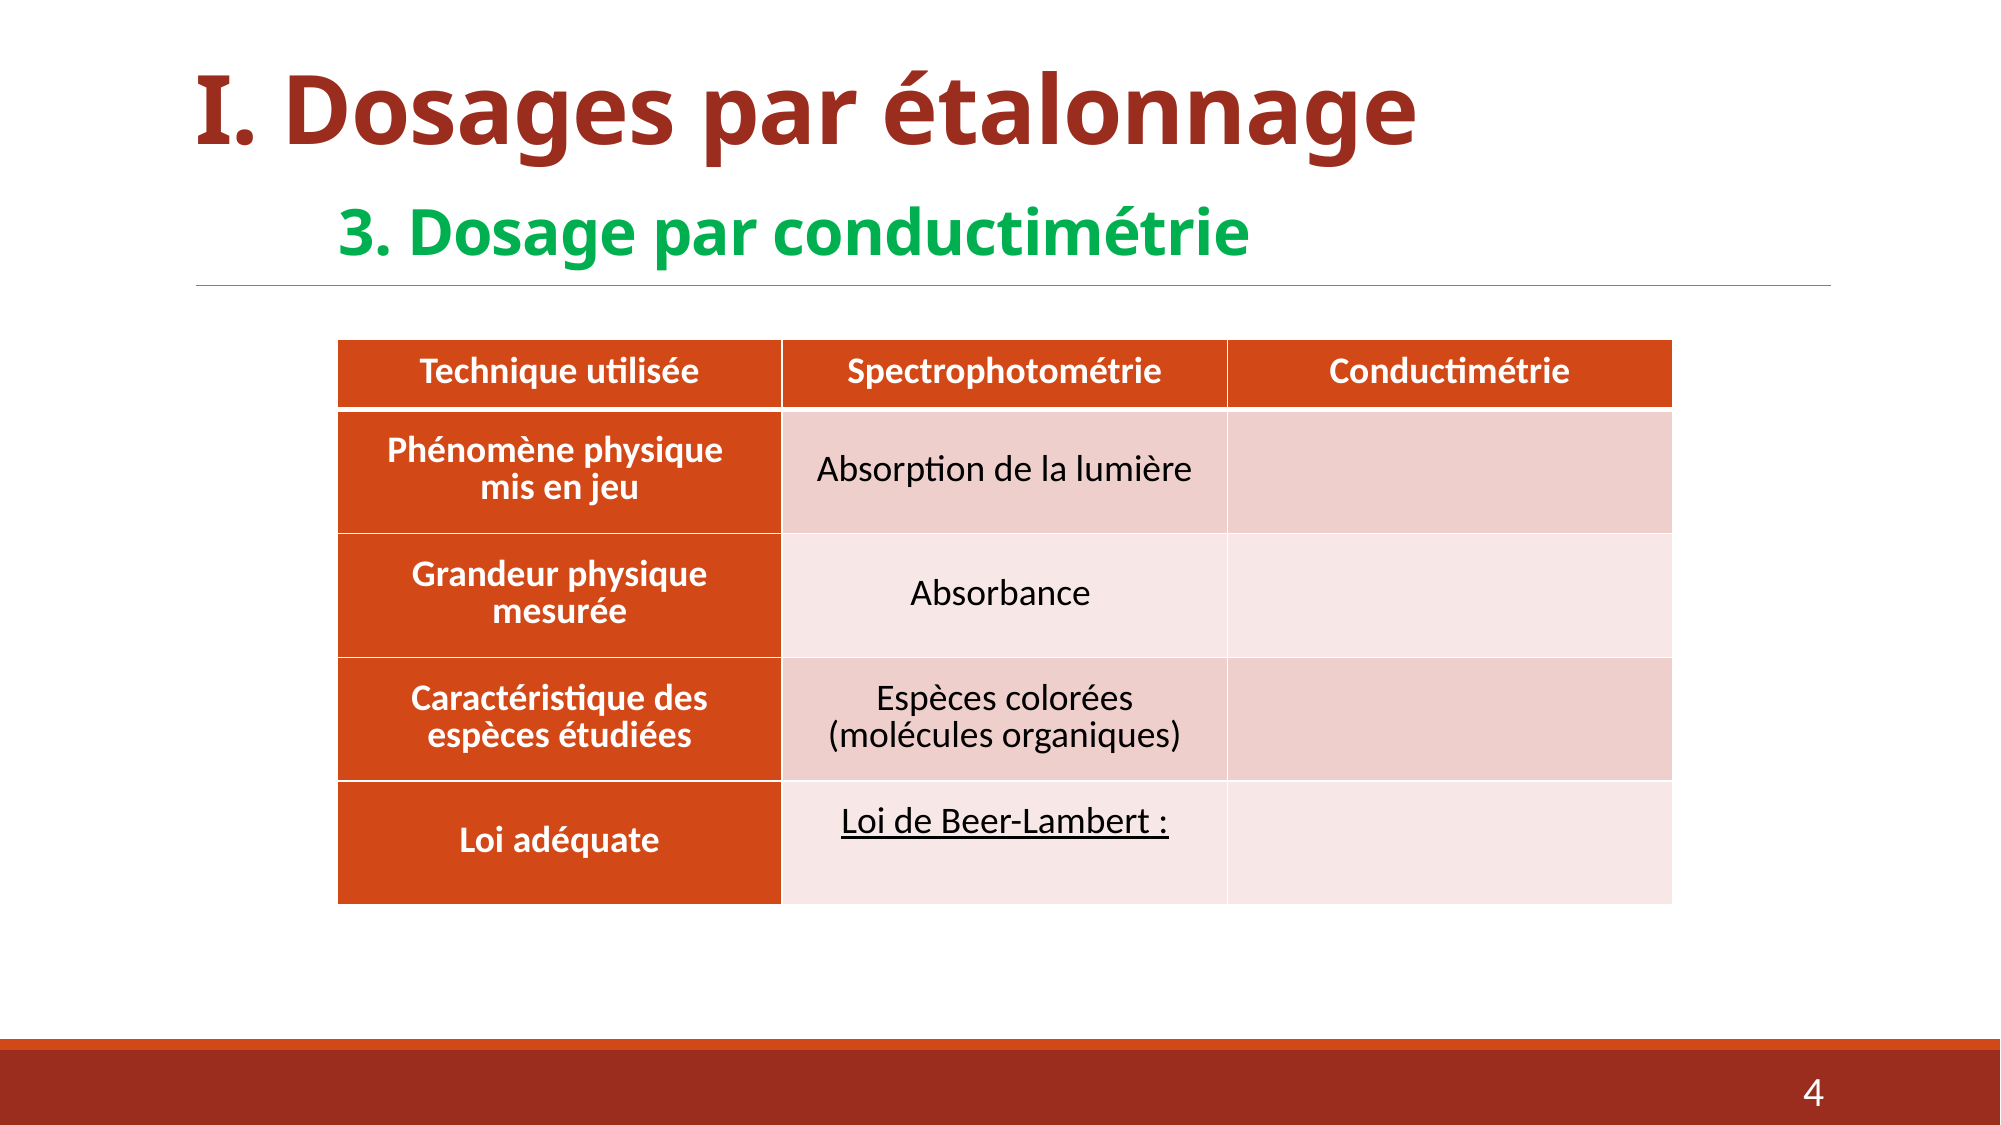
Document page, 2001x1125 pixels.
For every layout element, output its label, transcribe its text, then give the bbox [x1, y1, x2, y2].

title I. Dosages par étalonnage 3. Dosage par conductimétrie [180, 47, 1830, 285]
slide_number 4 [1624, 1059, 1840, 1120]
